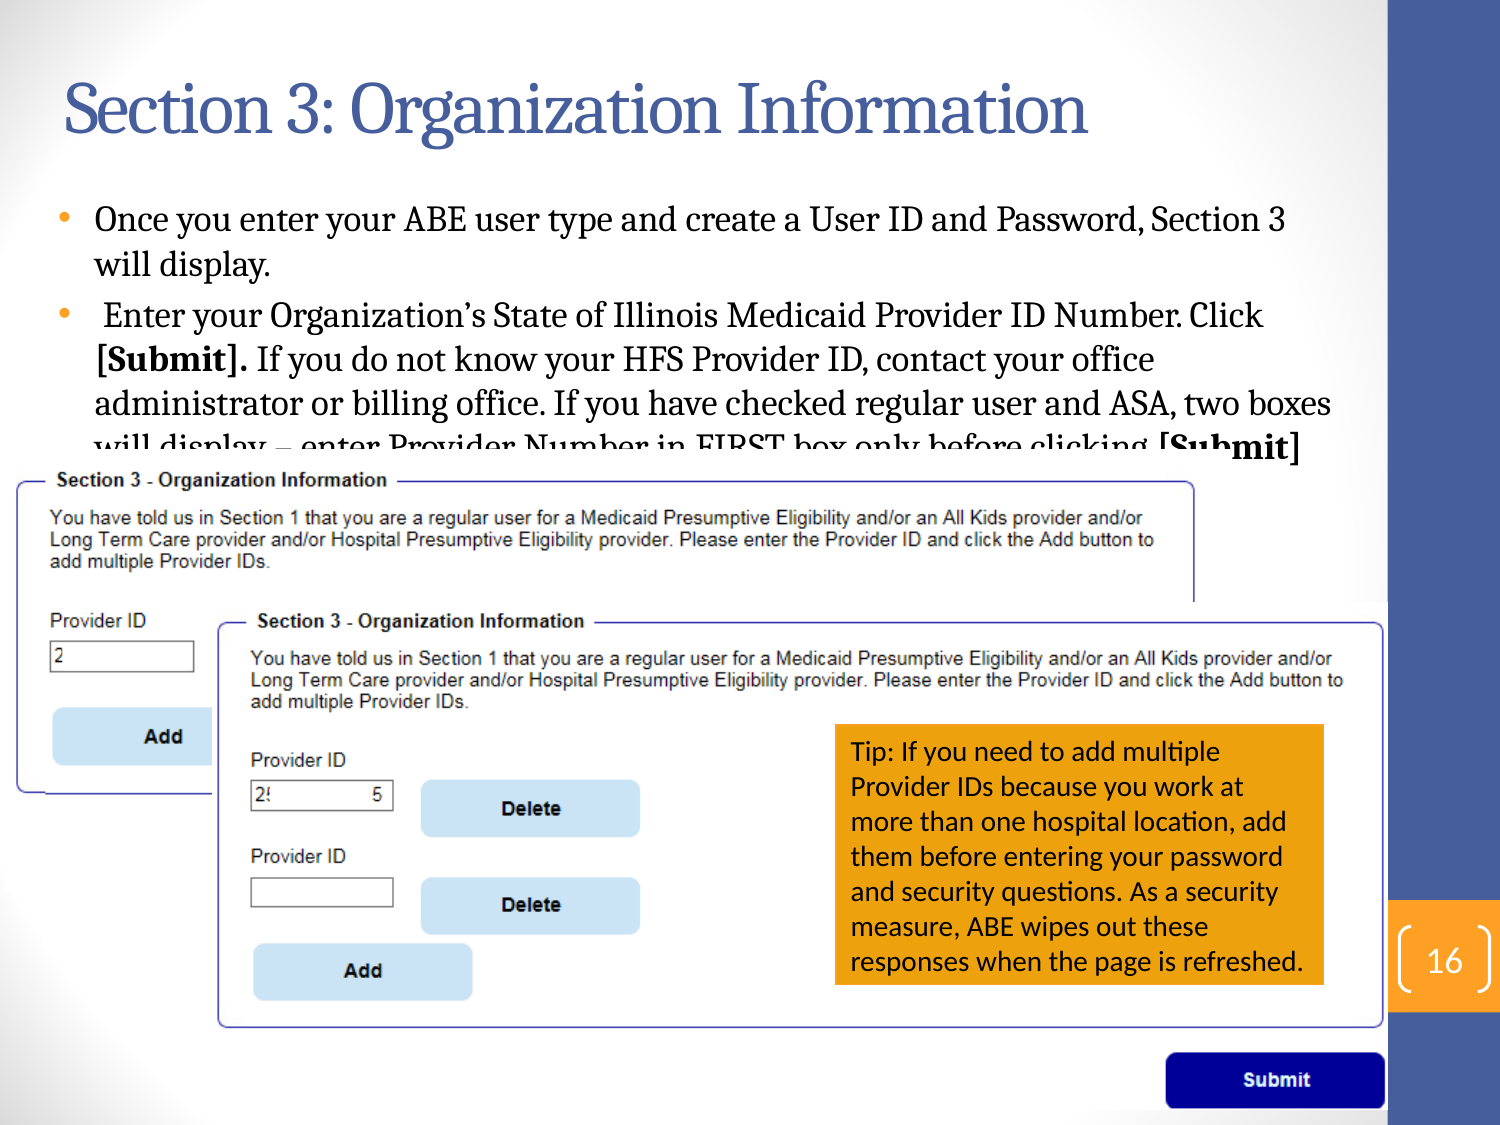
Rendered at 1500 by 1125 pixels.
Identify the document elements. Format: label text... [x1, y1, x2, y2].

slide_number 16 [1399, 924, 1492, 994]
list Once you enter your ABE user type and create a User ID and Password, Section 3 will display. Enter your Organization’s State of Illinois Medicaid Provider ID Number. Click [Submit]. If you do not know your HFS Provider ID, contact your office administrator or billing office. If you have checked regular user and ASA, two boxes will display – enter Provider Number in FIRST box only before clicking [Submit] [24, 187, 1350, 481]
title Section 3: Organization Information [50, 45, 1325, 163]
picture [0, 0, 1388, 1125]
